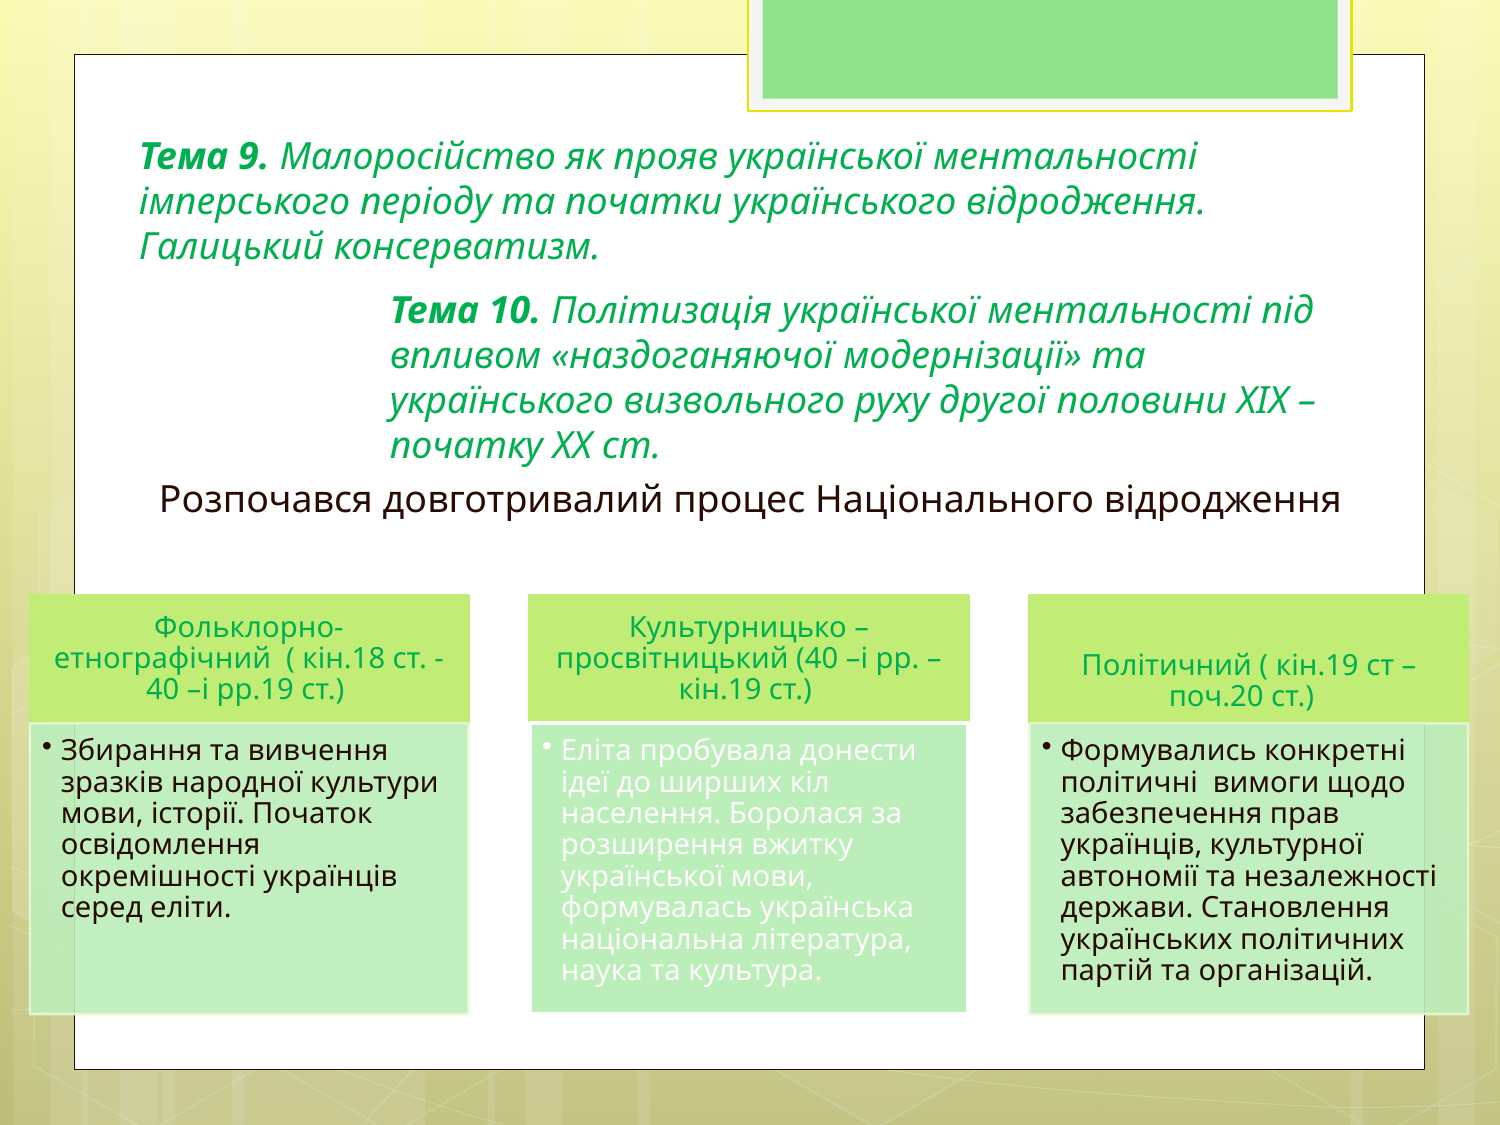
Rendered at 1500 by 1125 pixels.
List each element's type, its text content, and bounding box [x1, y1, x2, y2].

title Тема 9. Малоросійство як прояв української ментальності імперського періоду та початки українського відродження. Галицький консерватизм. [123, 101, 1388, 315]
text_box Тема 10. Політизація української ментальності під впливом «наздоганяючої модернізації» та українського визвольного руху другої половини ХІХ – початку ХХ ст. [375, 278, 1388, 467]
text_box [29, 562, 1469, 1048]
text_box Розпочався довготривалий процес Національного відродження [100, 467, 1412, 528]
